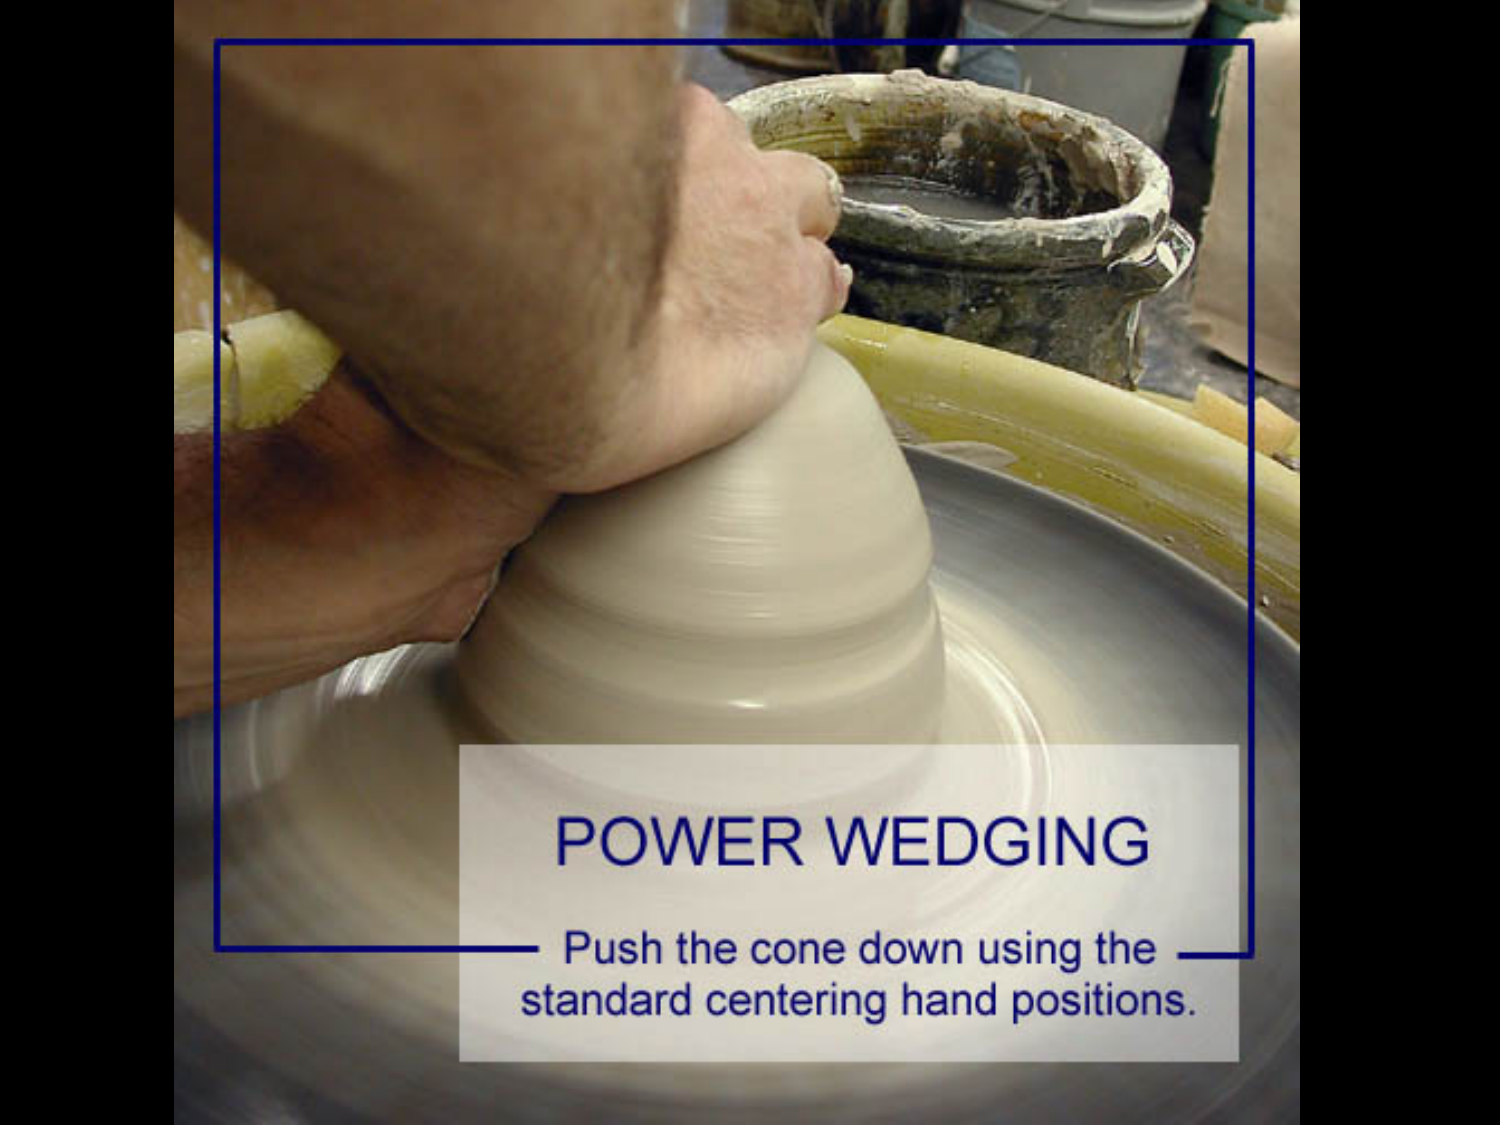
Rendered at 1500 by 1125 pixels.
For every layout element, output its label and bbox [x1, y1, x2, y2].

picture [174, 0, 1301, 1125]
